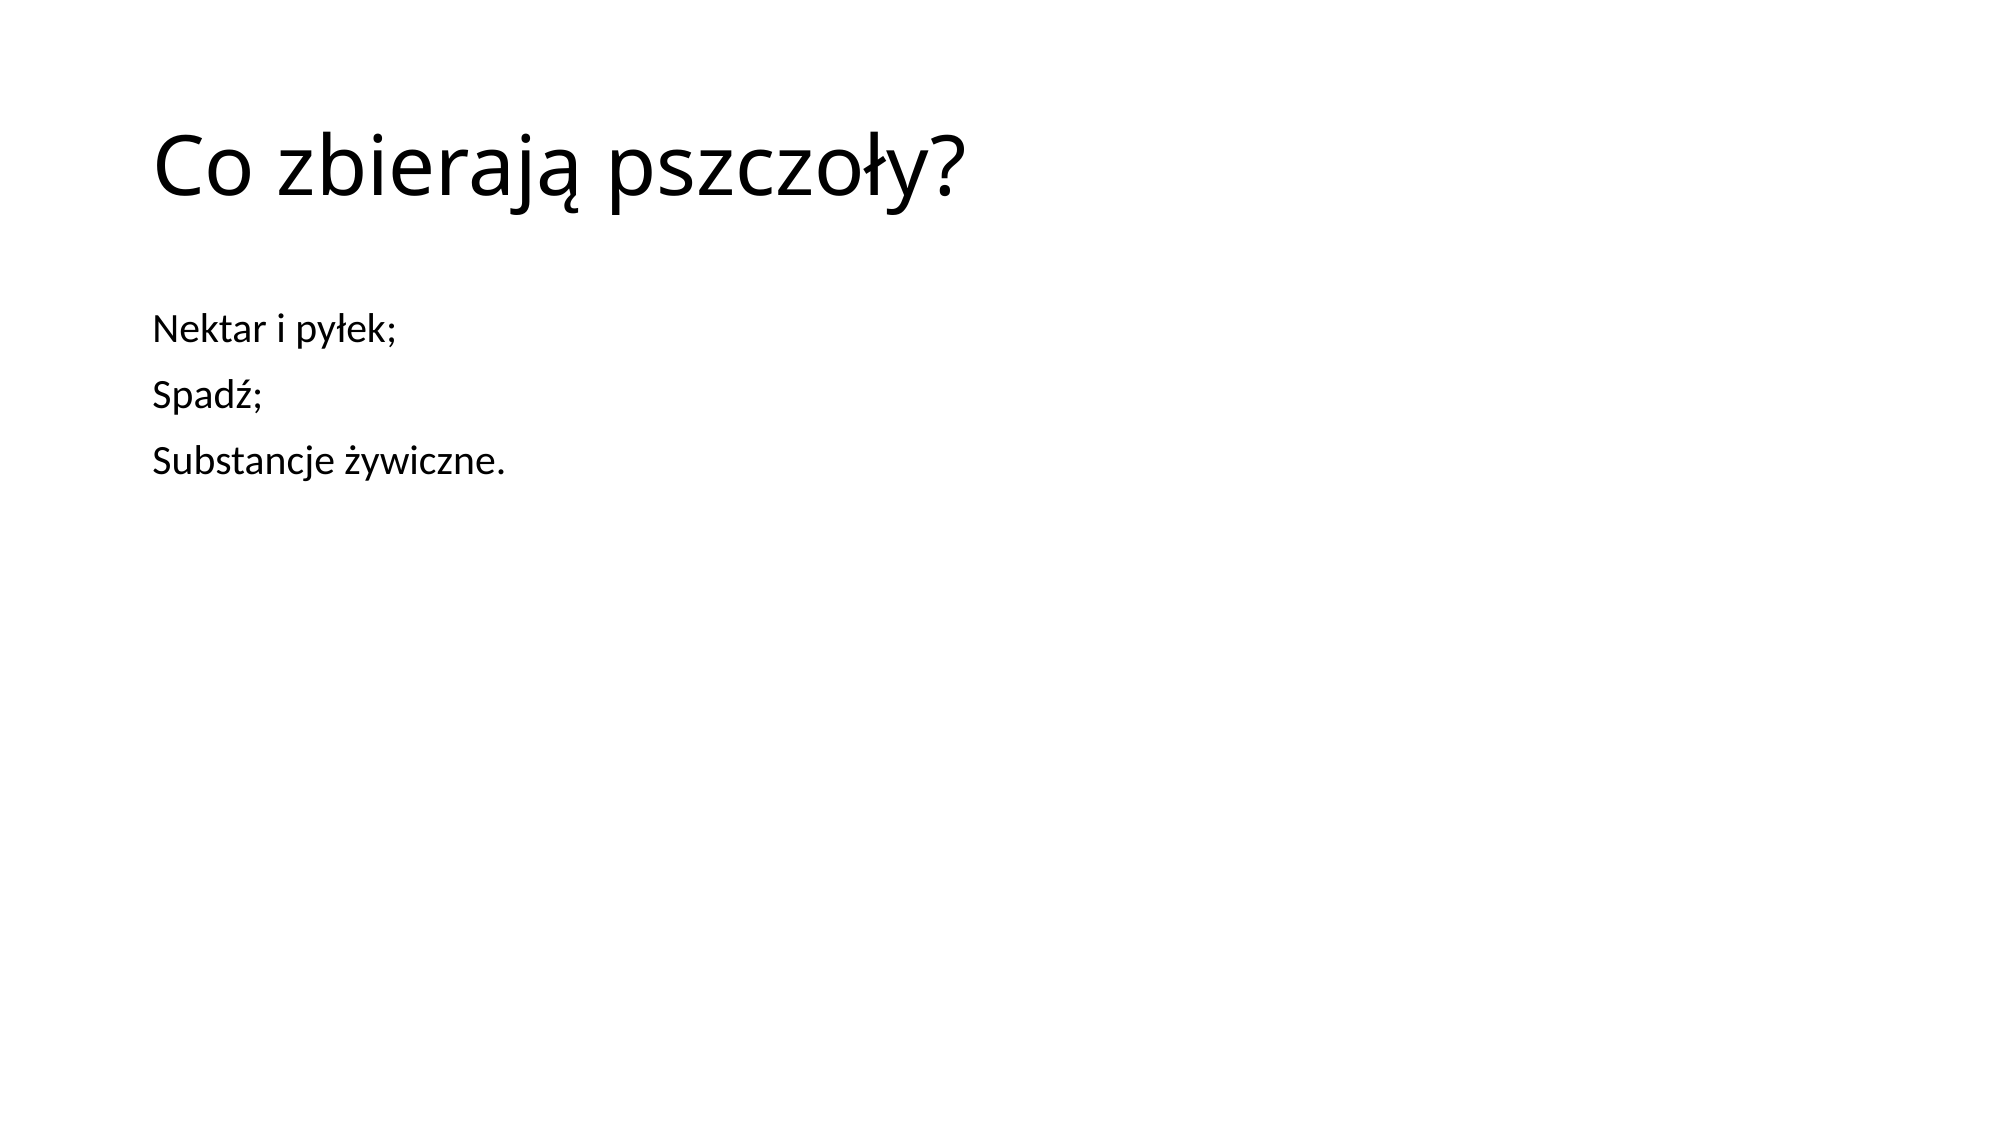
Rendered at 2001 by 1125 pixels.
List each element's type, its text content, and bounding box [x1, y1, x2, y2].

list Nektar i pyłek; Spadź; Substancje żywiczne. [137, 299, 1863, 1014]
title Co zbierają pszczoły? [137, 59, 1863, 278]
